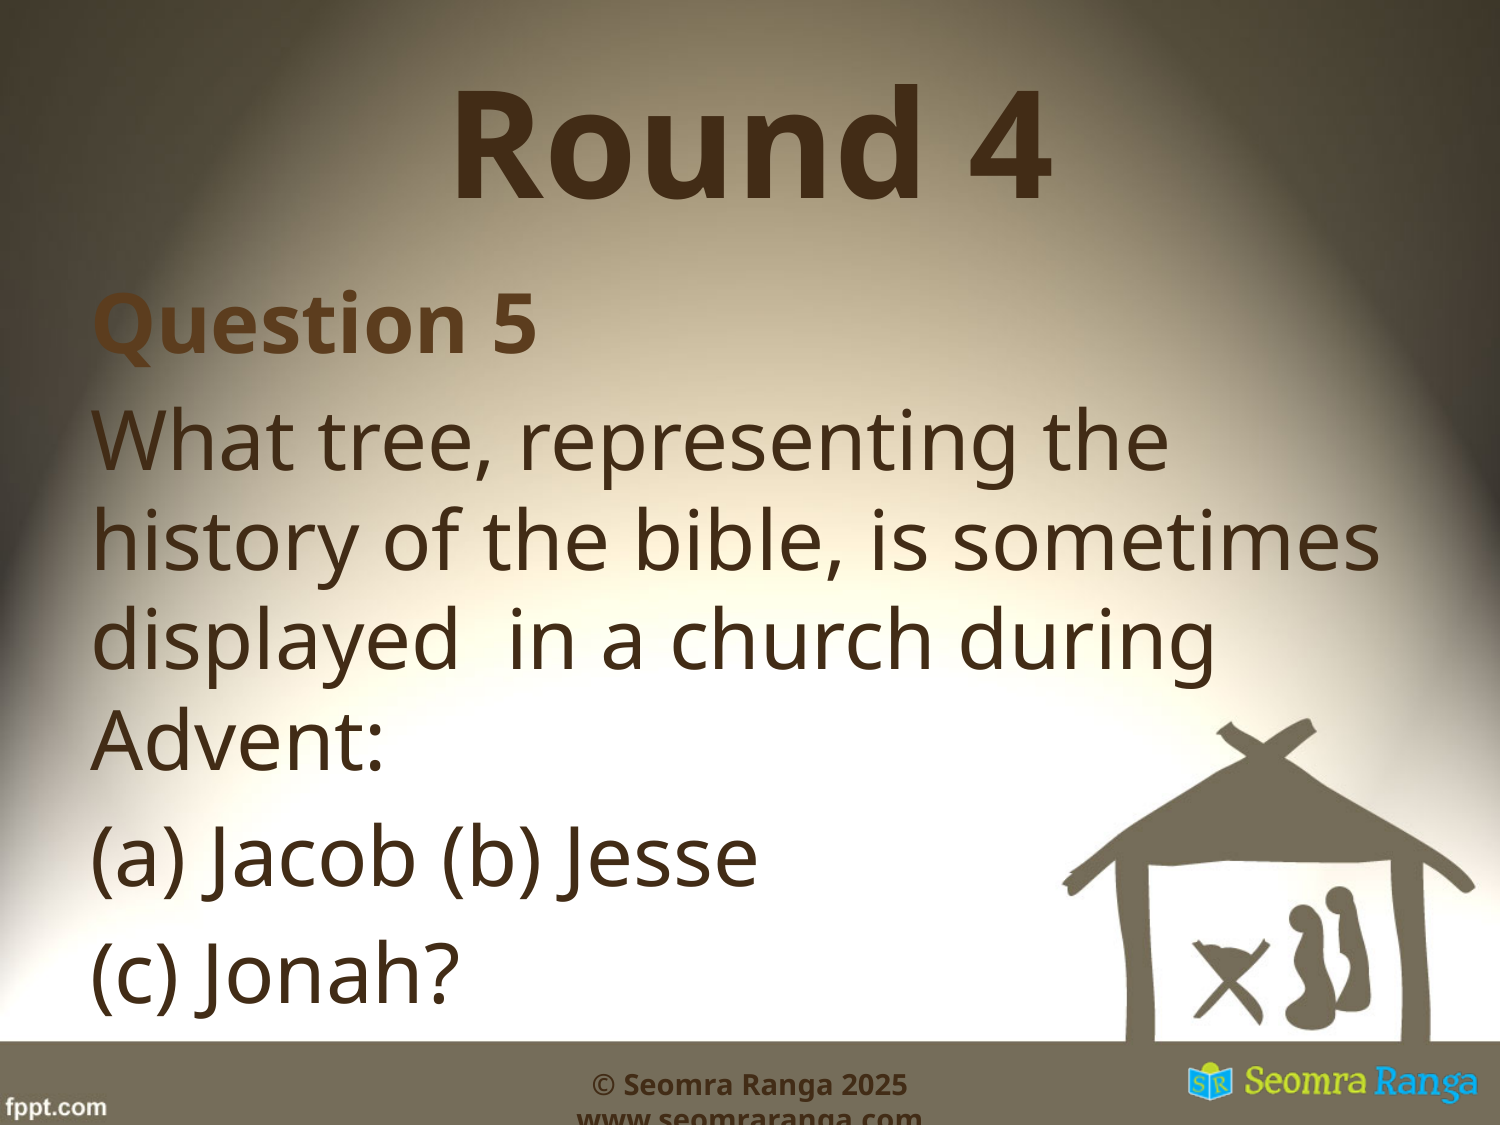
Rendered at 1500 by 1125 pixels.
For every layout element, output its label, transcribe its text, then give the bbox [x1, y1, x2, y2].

title Round 4 [75, 45, 1425, 233]
text_box © Seomra Ranga 2025 www.seomraranga.com [401, 1058, 1099, 1125]
list Question 5 What tree, representing the history of the bible, is sometimes displayed in a church during Advent: (a) Jacob (b) Jesse (c) Jonah? [75, 262, 1425, 1005]
picture [0, 0, 1500, 1125]
